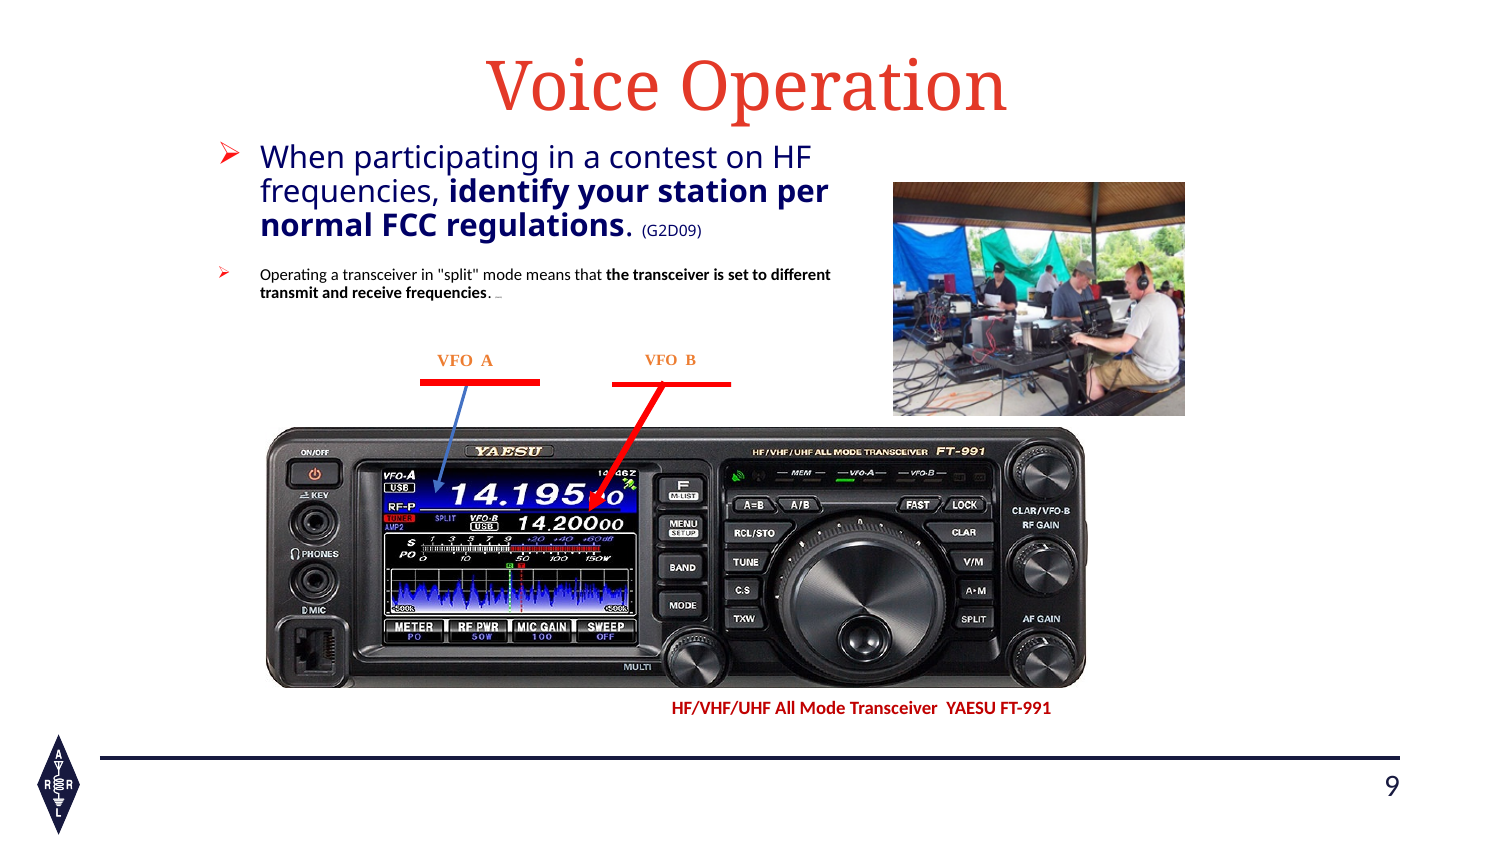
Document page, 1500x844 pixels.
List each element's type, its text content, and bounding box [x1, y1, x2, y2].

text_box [435, 383, 468, 494]
text_box VFO B [630, 342, 745, 377]
text_box VFO A [422, 341, 529, 378]
picture [610, 380, 732, 388]
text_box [588, 384, 663, 512]
picture [893, 182, 1185, 416]
picture [37, 734, 80, 835]
text_box When participating in a contest on HF frequencies, identify your station per normal FCC regulations. (G2D09) Operating a transceiver in "split" mode means that the transceiver is set to different transmit and receive frequencies. (G4A03) [203, 134, 856, 330]
list HF/VHF/UHF All Mode Transceiver YAESU FT-991 [203, 692, 1278, 756]
title Voice Operation [101, 44, 1395, 145]
picture [265, 427, 1088, 688]
slide_number 9 [1302, 761, 1400, 807]
